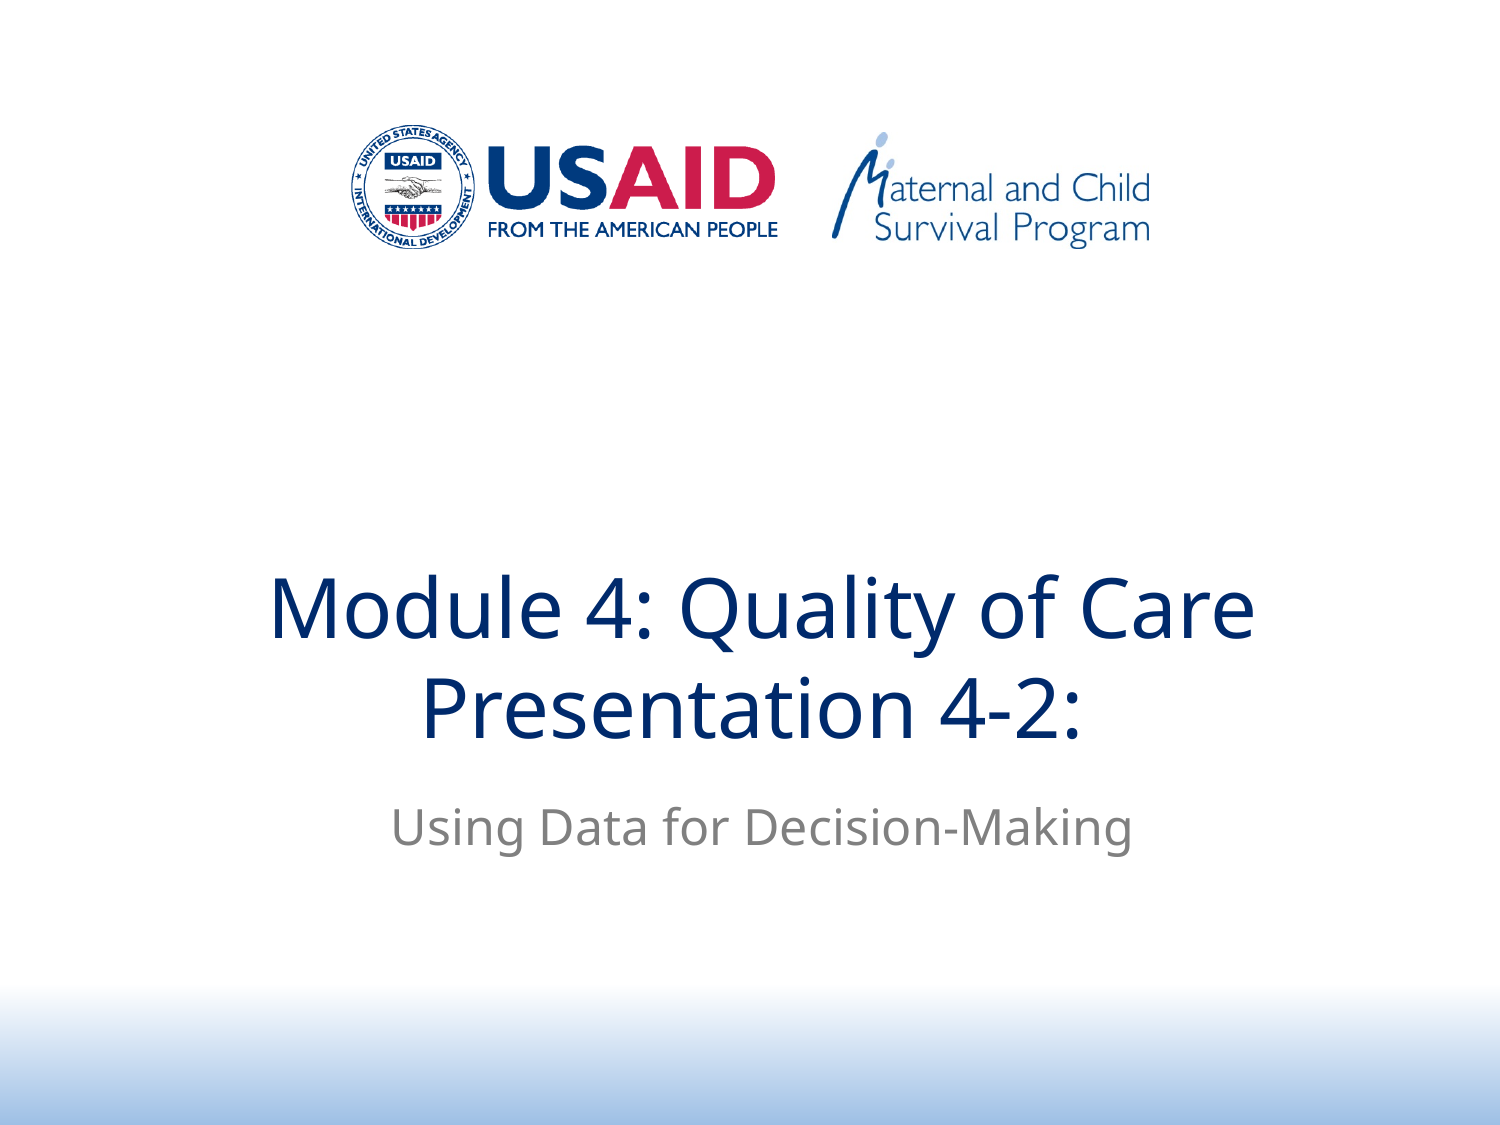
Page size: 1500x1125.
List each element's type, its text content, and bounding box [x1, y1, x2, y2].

subtitle Using Data for Decision-Making [125, 787, 1400, 988]
picture [832, 132, 1149, 249]
picture [351, 125, 789, 249]
title Module 4: Quality of Care Presentation 4-2: [125, 324, 1400, 763]
